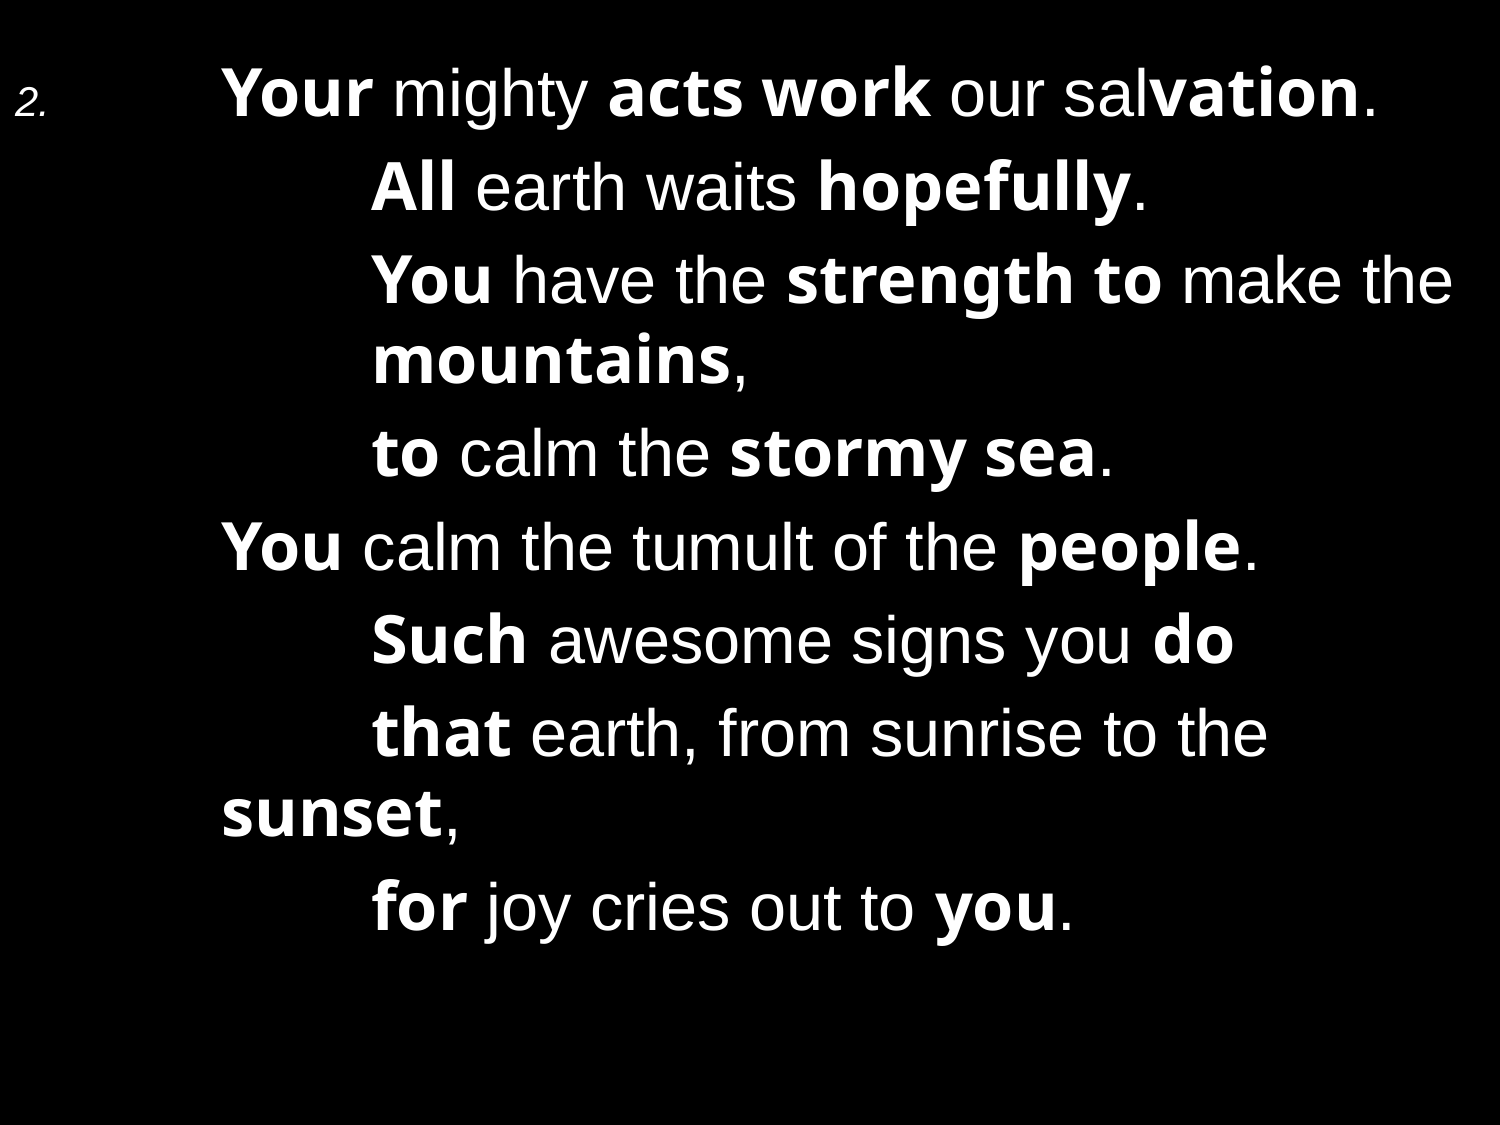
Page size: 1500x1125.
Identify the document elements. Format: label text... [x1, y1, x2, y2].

list 2. Your mighty acts work our salvation. All earth waits hopefully. You have the strength to make the mountains, to calm the stormy sea. You calm the tumult of the people. Such awesome signs you do that earth, from sunrise to the sunset, for joy cries out to you. [0, 42, 1500, 1047]
